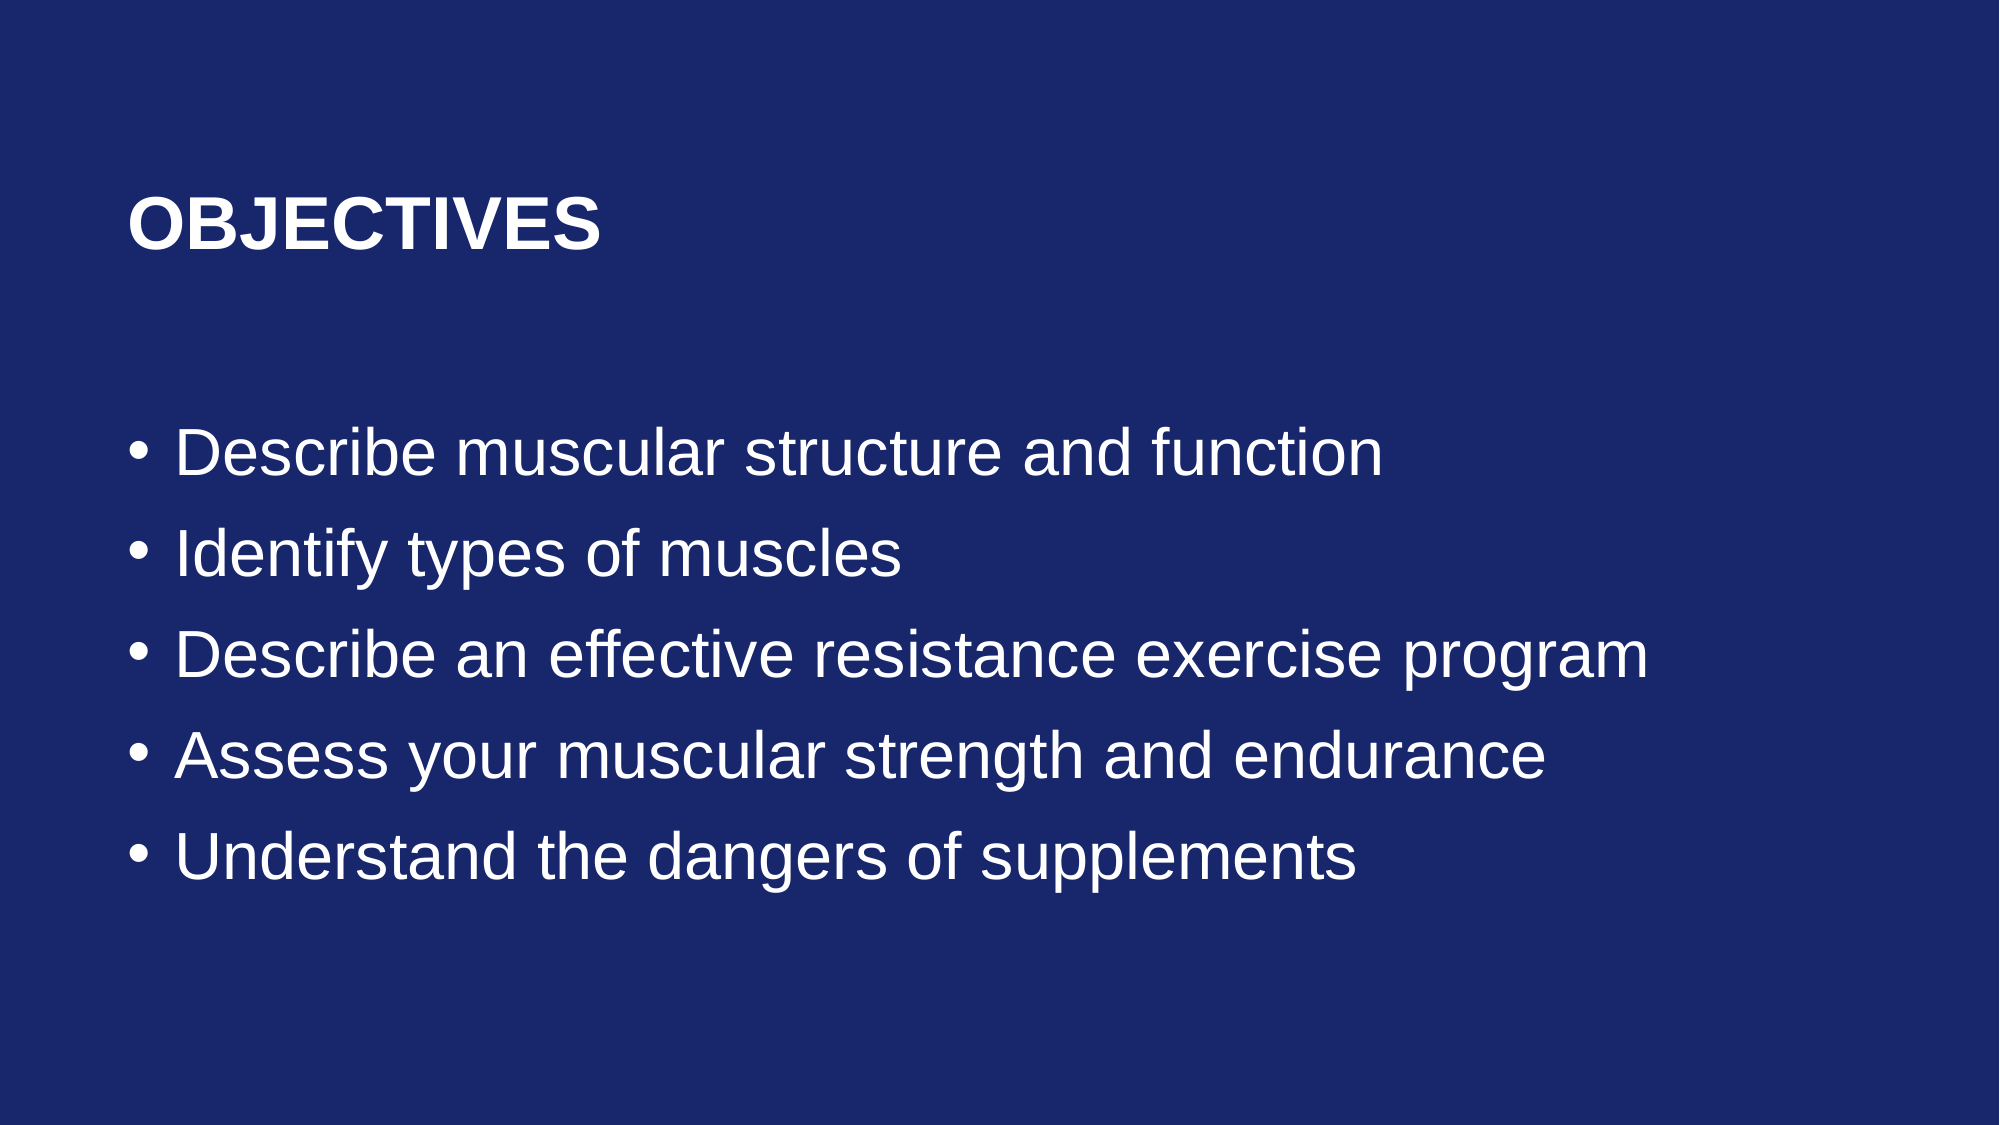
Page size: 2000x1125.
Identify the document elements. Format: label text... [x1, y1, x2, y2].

title Objectives [112, 99, 1775, 339]
list Describe muscular structure and function Identify types of muscles Describe an effective resistance exercise program Assess your muscular strength and endurance Understand the dangers of supplements [112, 351, 1775, 950]
